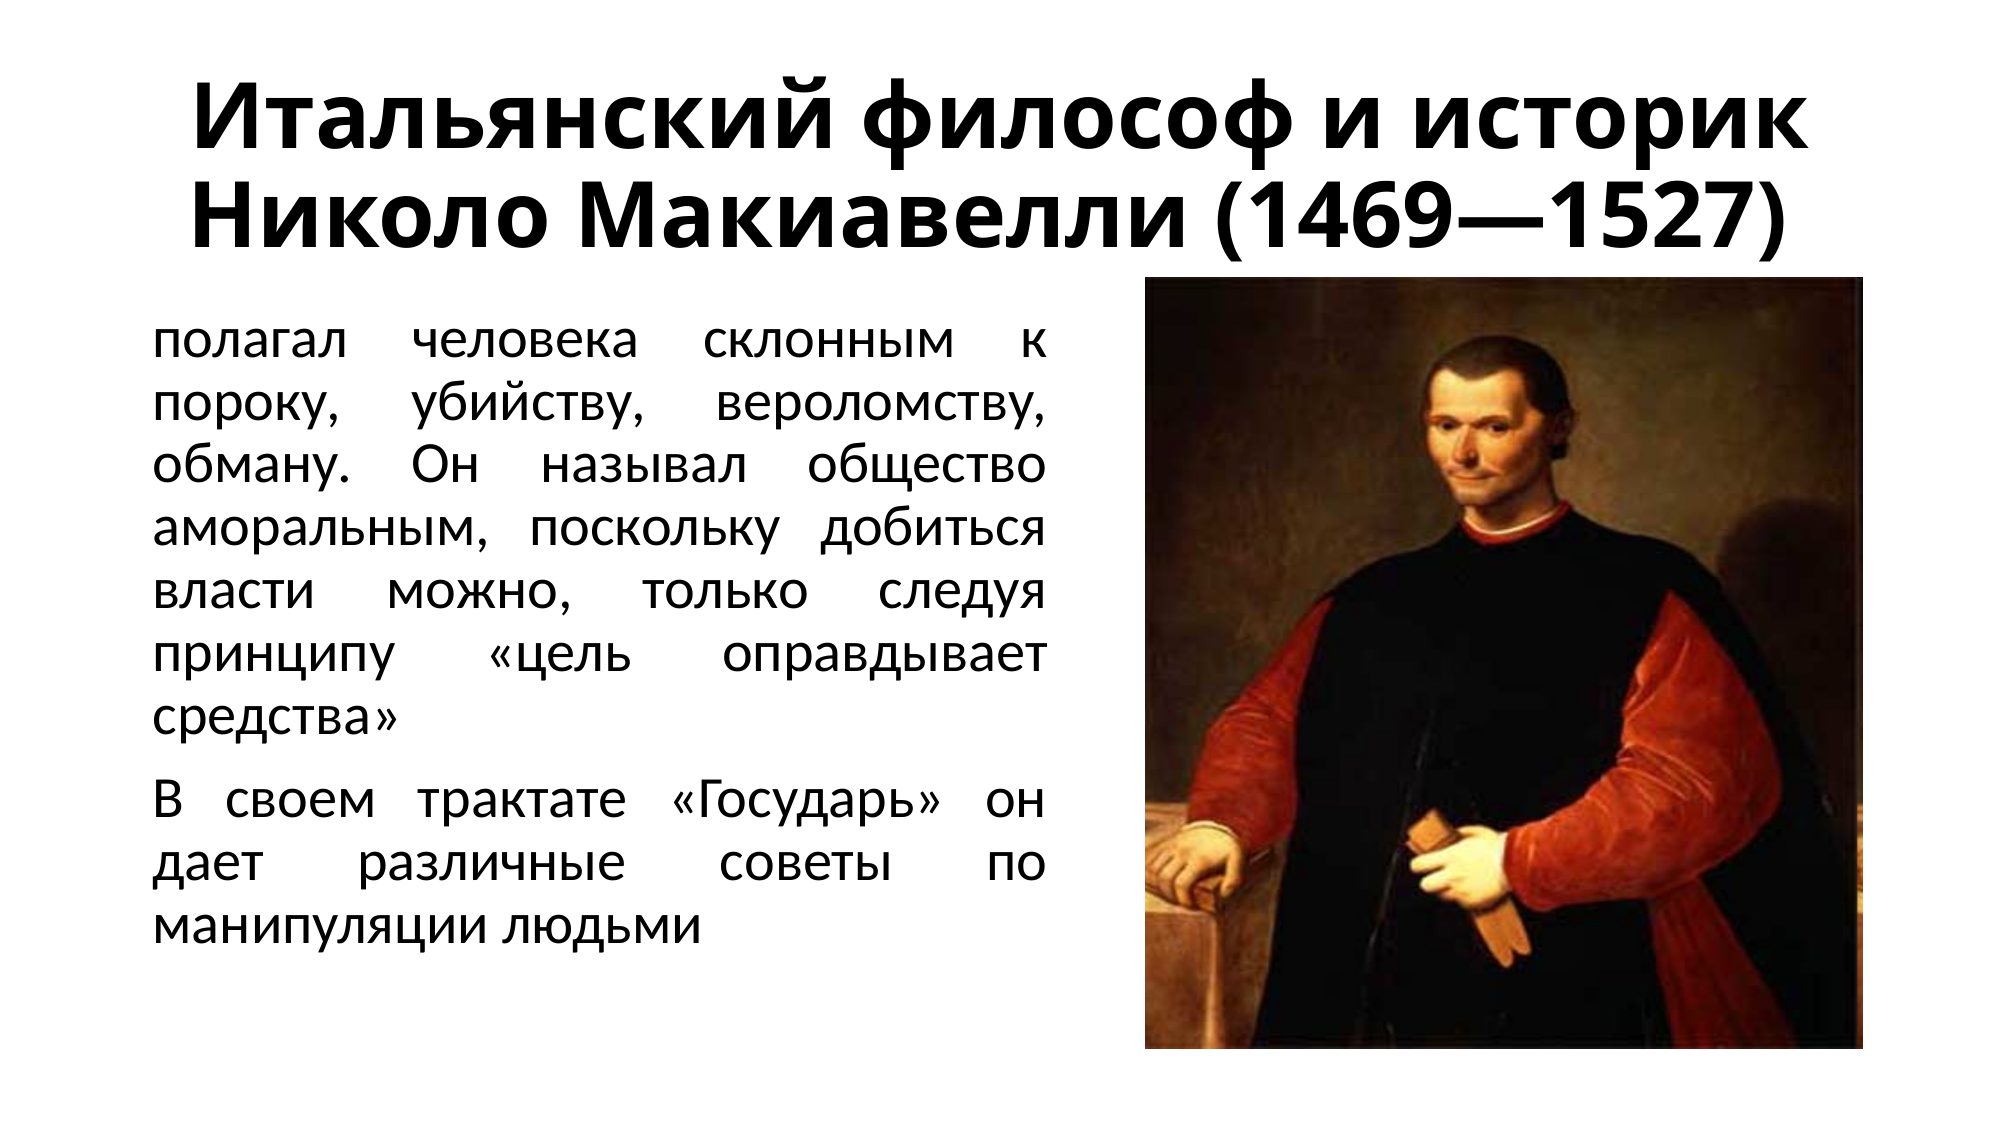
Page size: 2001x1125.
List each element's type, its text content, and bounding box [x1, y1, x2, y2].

title Итальянский философ и историк Николо Макиавелли (1469—1527) [137, 59, 1863, 278]
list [1145, 277, 1863, 1049]
list полагал человека склонным к пороку, убийству, вероломству, обману. Он называл общество аморальным, поскольку добиться власти можно, только следуя принципу «цель оправдывает средства» В своем трактате «Государь» он дает различные советы по манипуляции людьми [137, 299, 1063, 1071]
